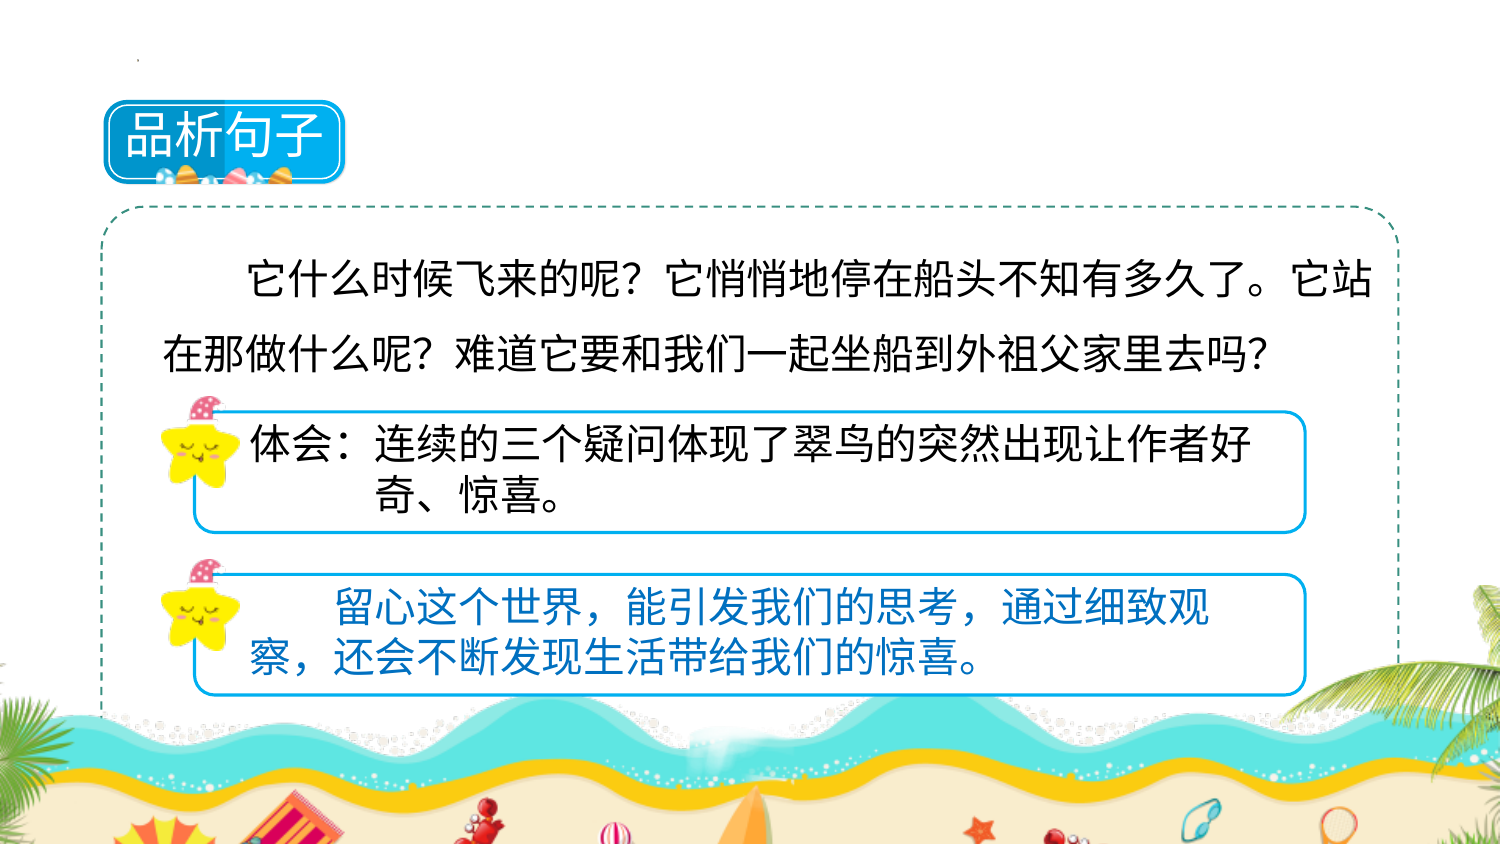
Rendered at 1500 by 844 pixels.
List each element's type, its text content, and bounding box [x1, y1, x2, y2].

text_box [161, 396, 1306, 533]
text_box [100, 205, 1400, 585]
picture [0, 585, 1500, 844]
text_box 它什么时候飞来的呢？它悄悄地停在船头不知有多久了。它站在那做什么呢？难道它要和我们一起坐船到外祖父家里去吗？ [147, 220, 1399, 386]
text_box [161, 559, 1306, 695]
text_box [103, 95, 345, 184]
